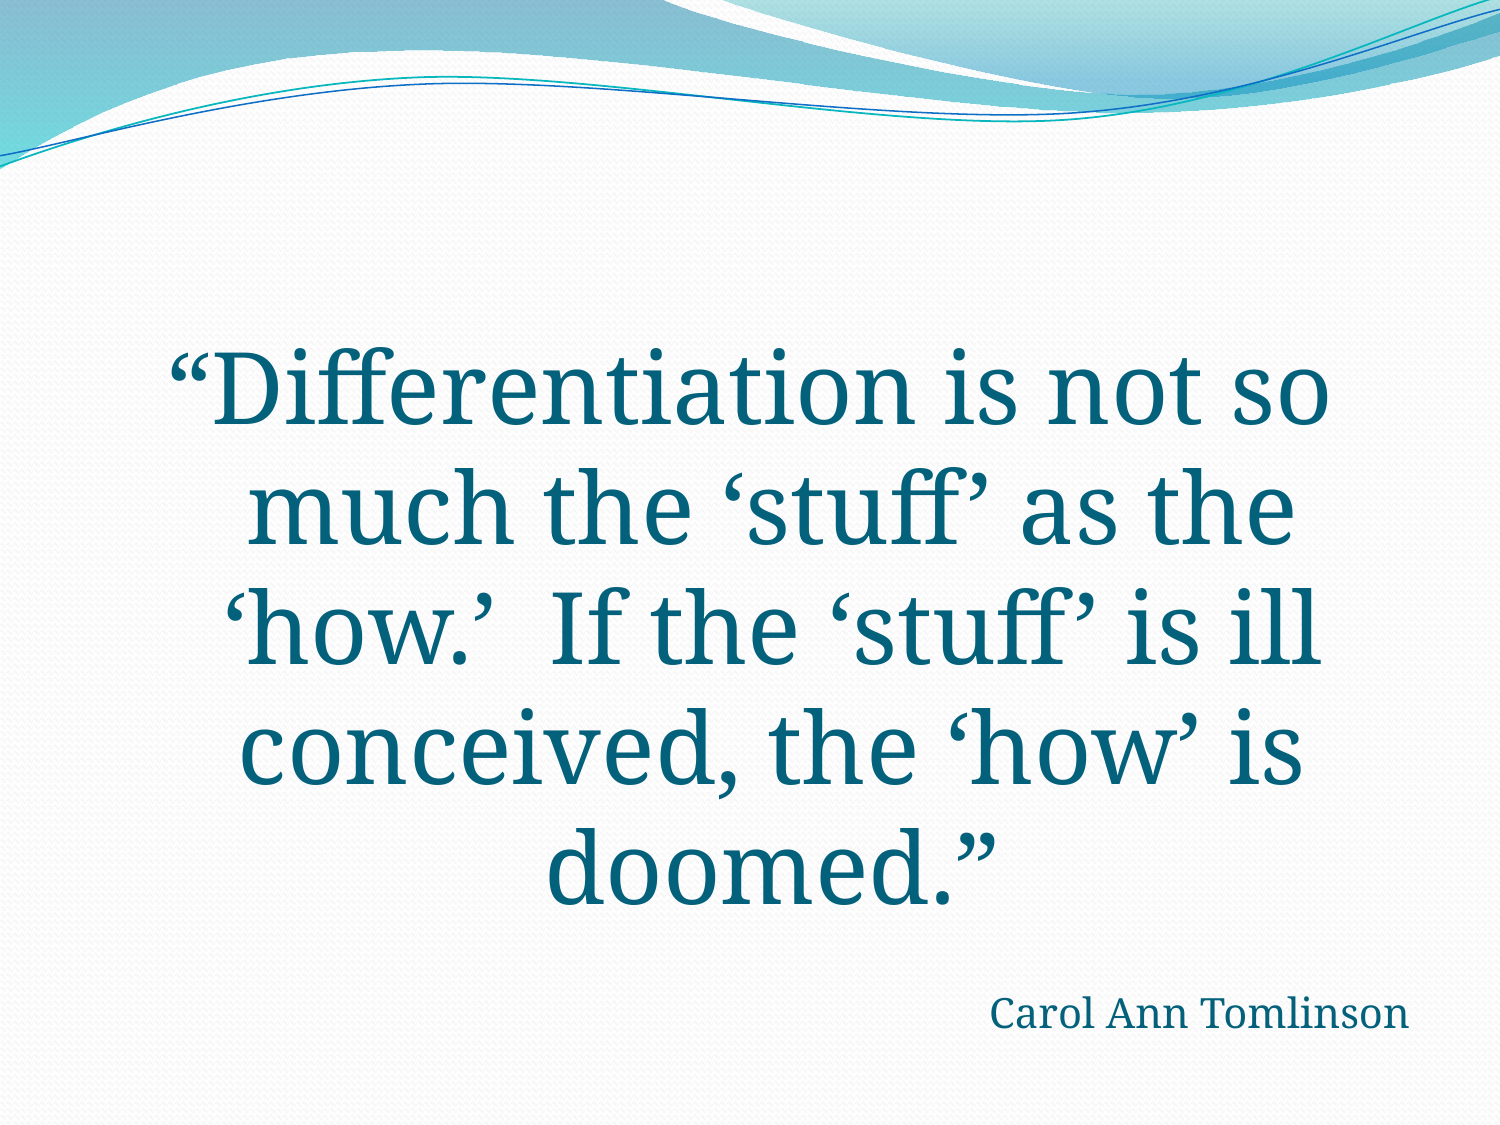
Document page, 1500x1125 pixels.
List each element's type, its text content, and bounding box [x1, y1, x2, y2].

list “Differentiation is not so much the ‘stuff’ as the ‘how.’ If the ‘stuff’ is ill conceived, the ‘how’ is doomed.” Carol Ann Tomlinson [75, 317, 1425, 1038]
